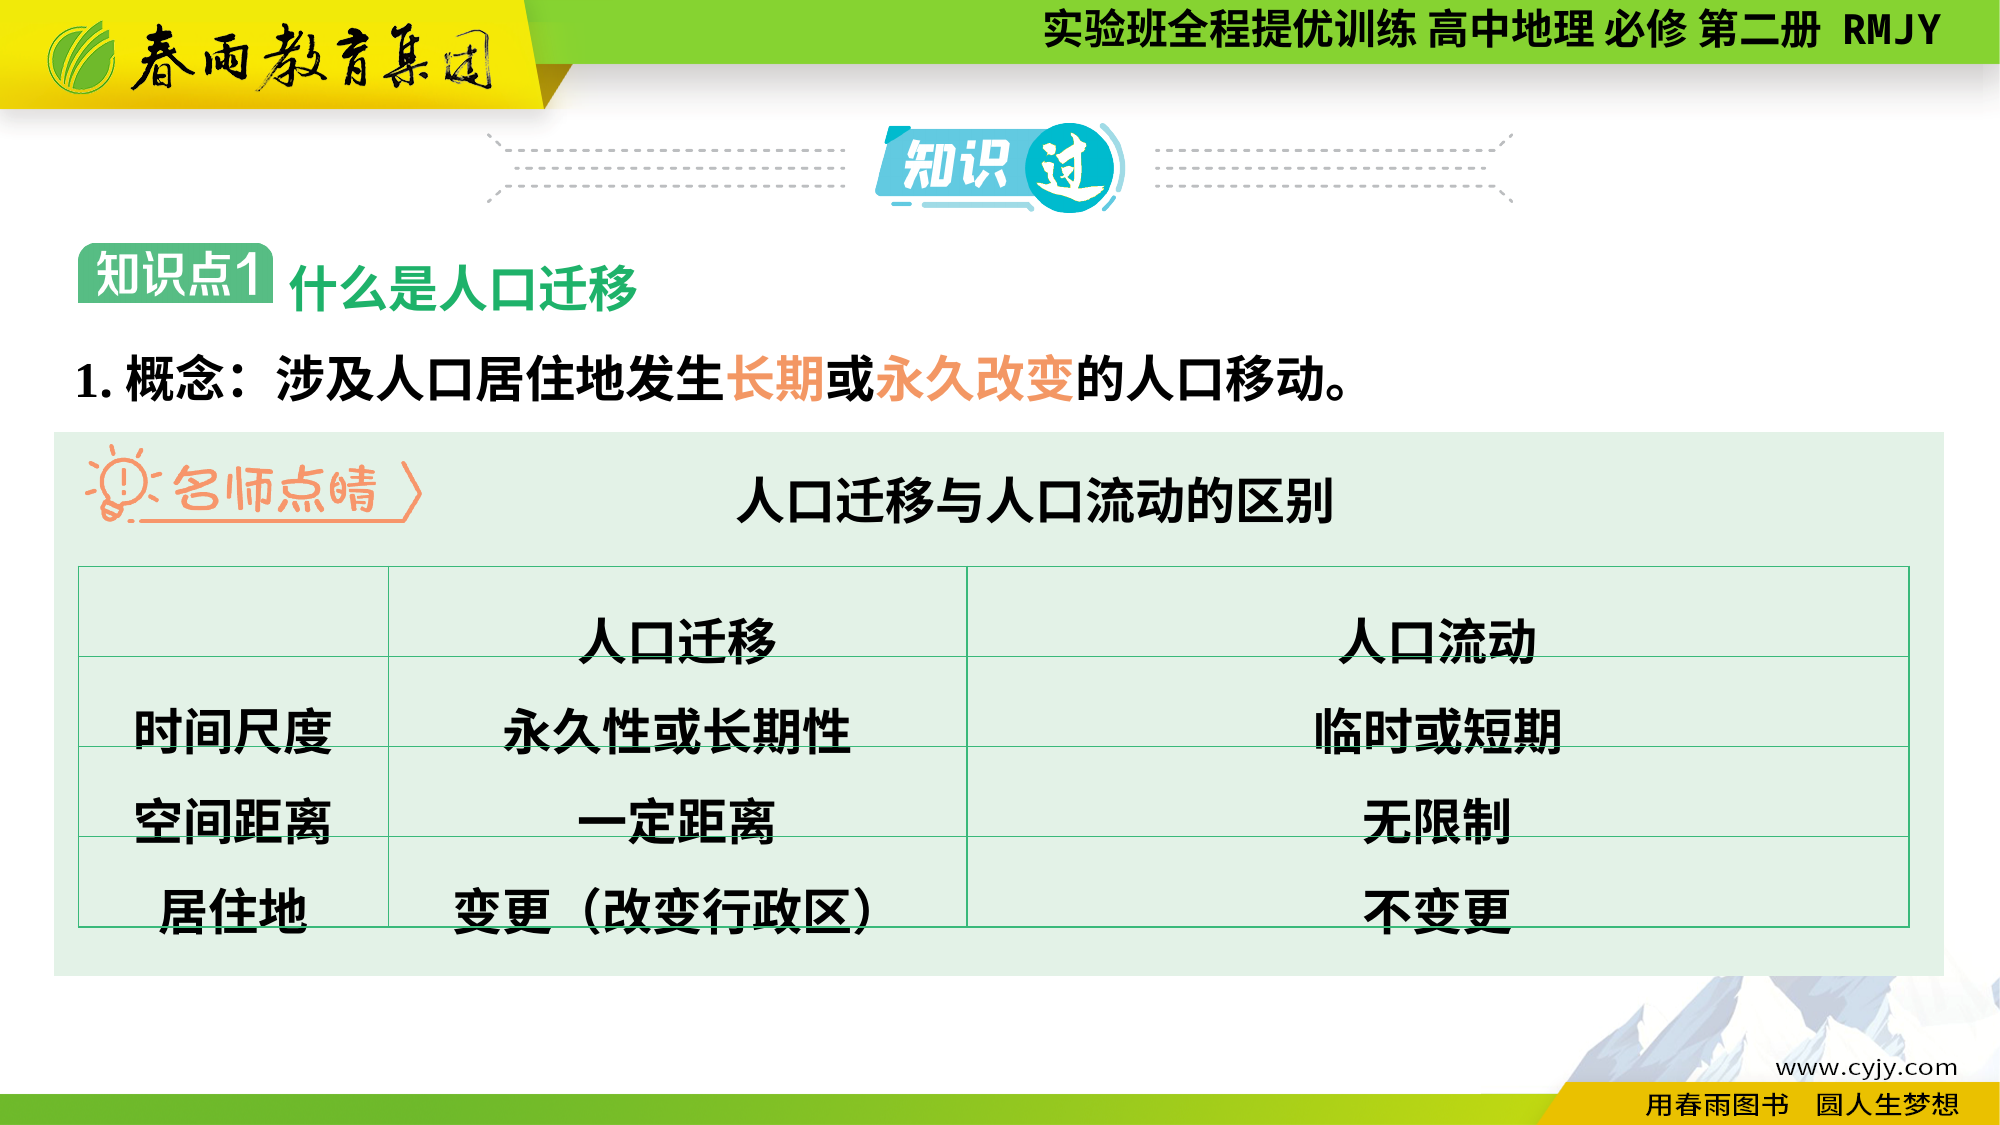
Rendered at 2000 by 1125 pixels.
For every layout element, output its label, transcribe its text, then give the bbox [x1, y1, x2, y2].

list 什么是人口迁移 1.概念：涉及人口居住地发生长期或永久改变的人口移动。 [59, 220, 1944, 418]
picture [0, 0, 2000, 1125]
